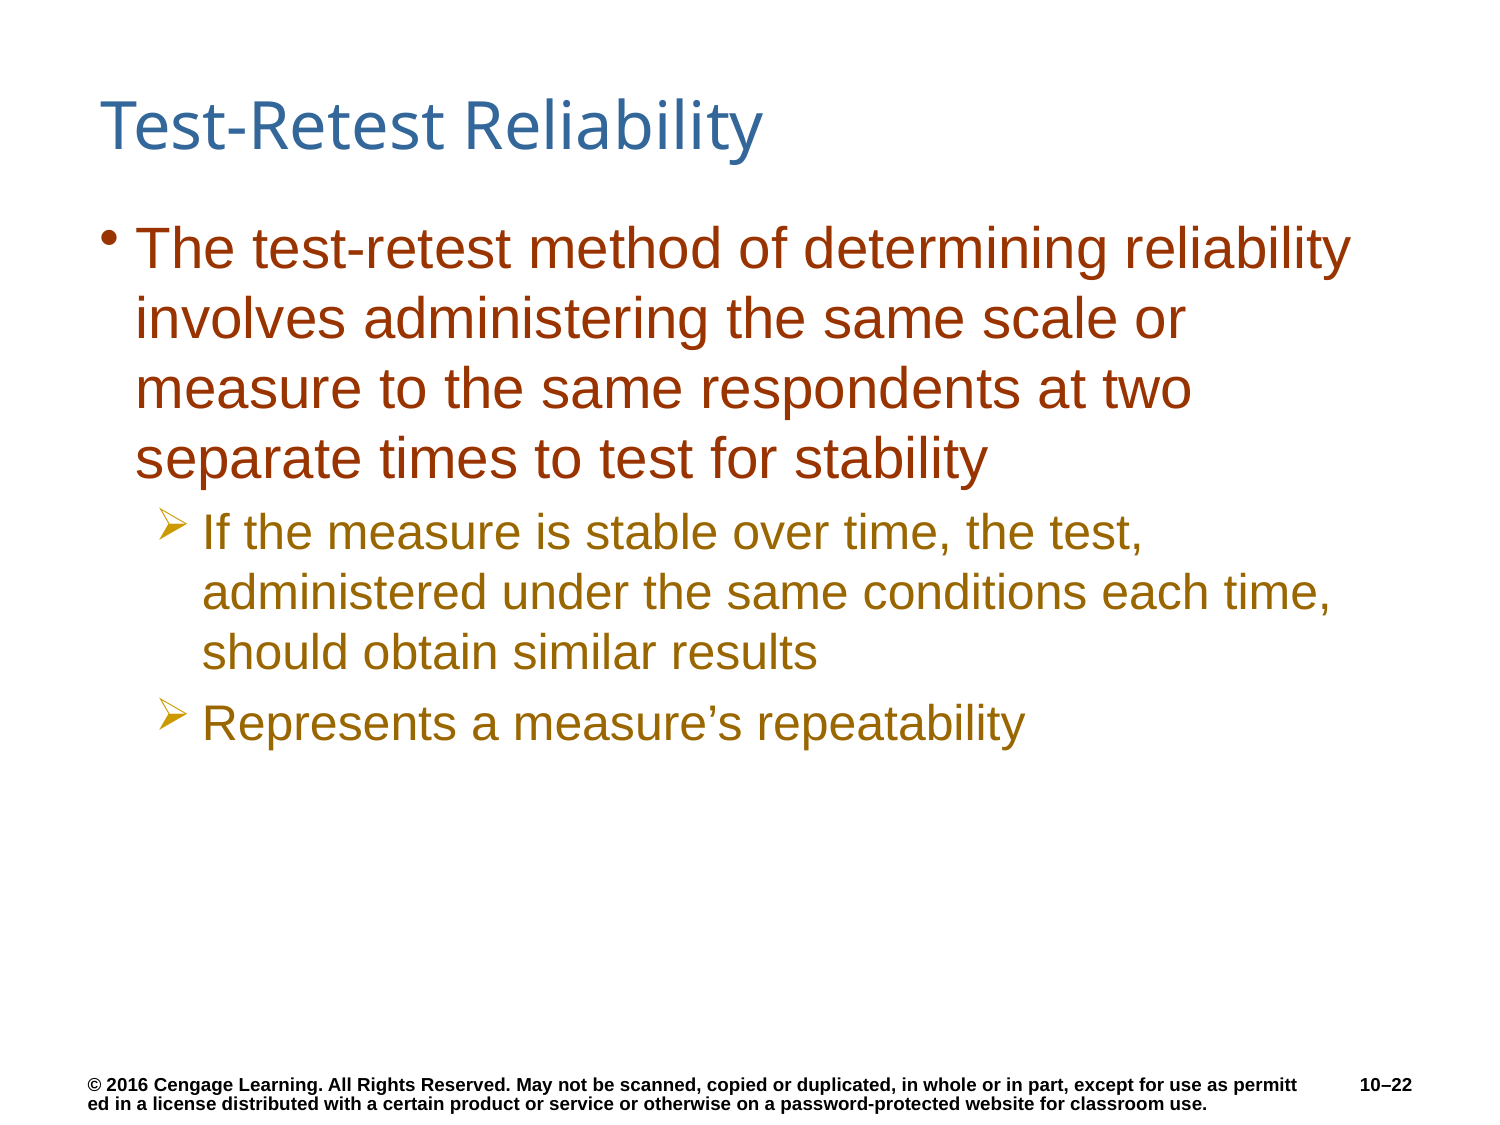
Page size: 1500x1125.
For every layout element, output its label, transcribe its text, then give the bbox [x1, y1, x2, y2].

title Test-Retest Reliability [85, 75, 1411, 171]
list The test-retest method of determining reliability involves administering the same scale or measure to the same respondents at two separate times to test for stability If the measure is stable over time, the test, administered under the same conditions each time, should obtain similar results Represents a measure’s repeatability [84, 202, 1414, 1013]
footer © 2016 Cengage Learning. All Rights Reserved. May not be scanned, copied or duplicated, in whole or in part, except for use as permitted in a license distributed with a certain product or service or otherwise on a password-protected website for classroom use. [87, 1057, 1050, 1103]
slide_number 10–22 [1050, 1042, 1413, 1103]
